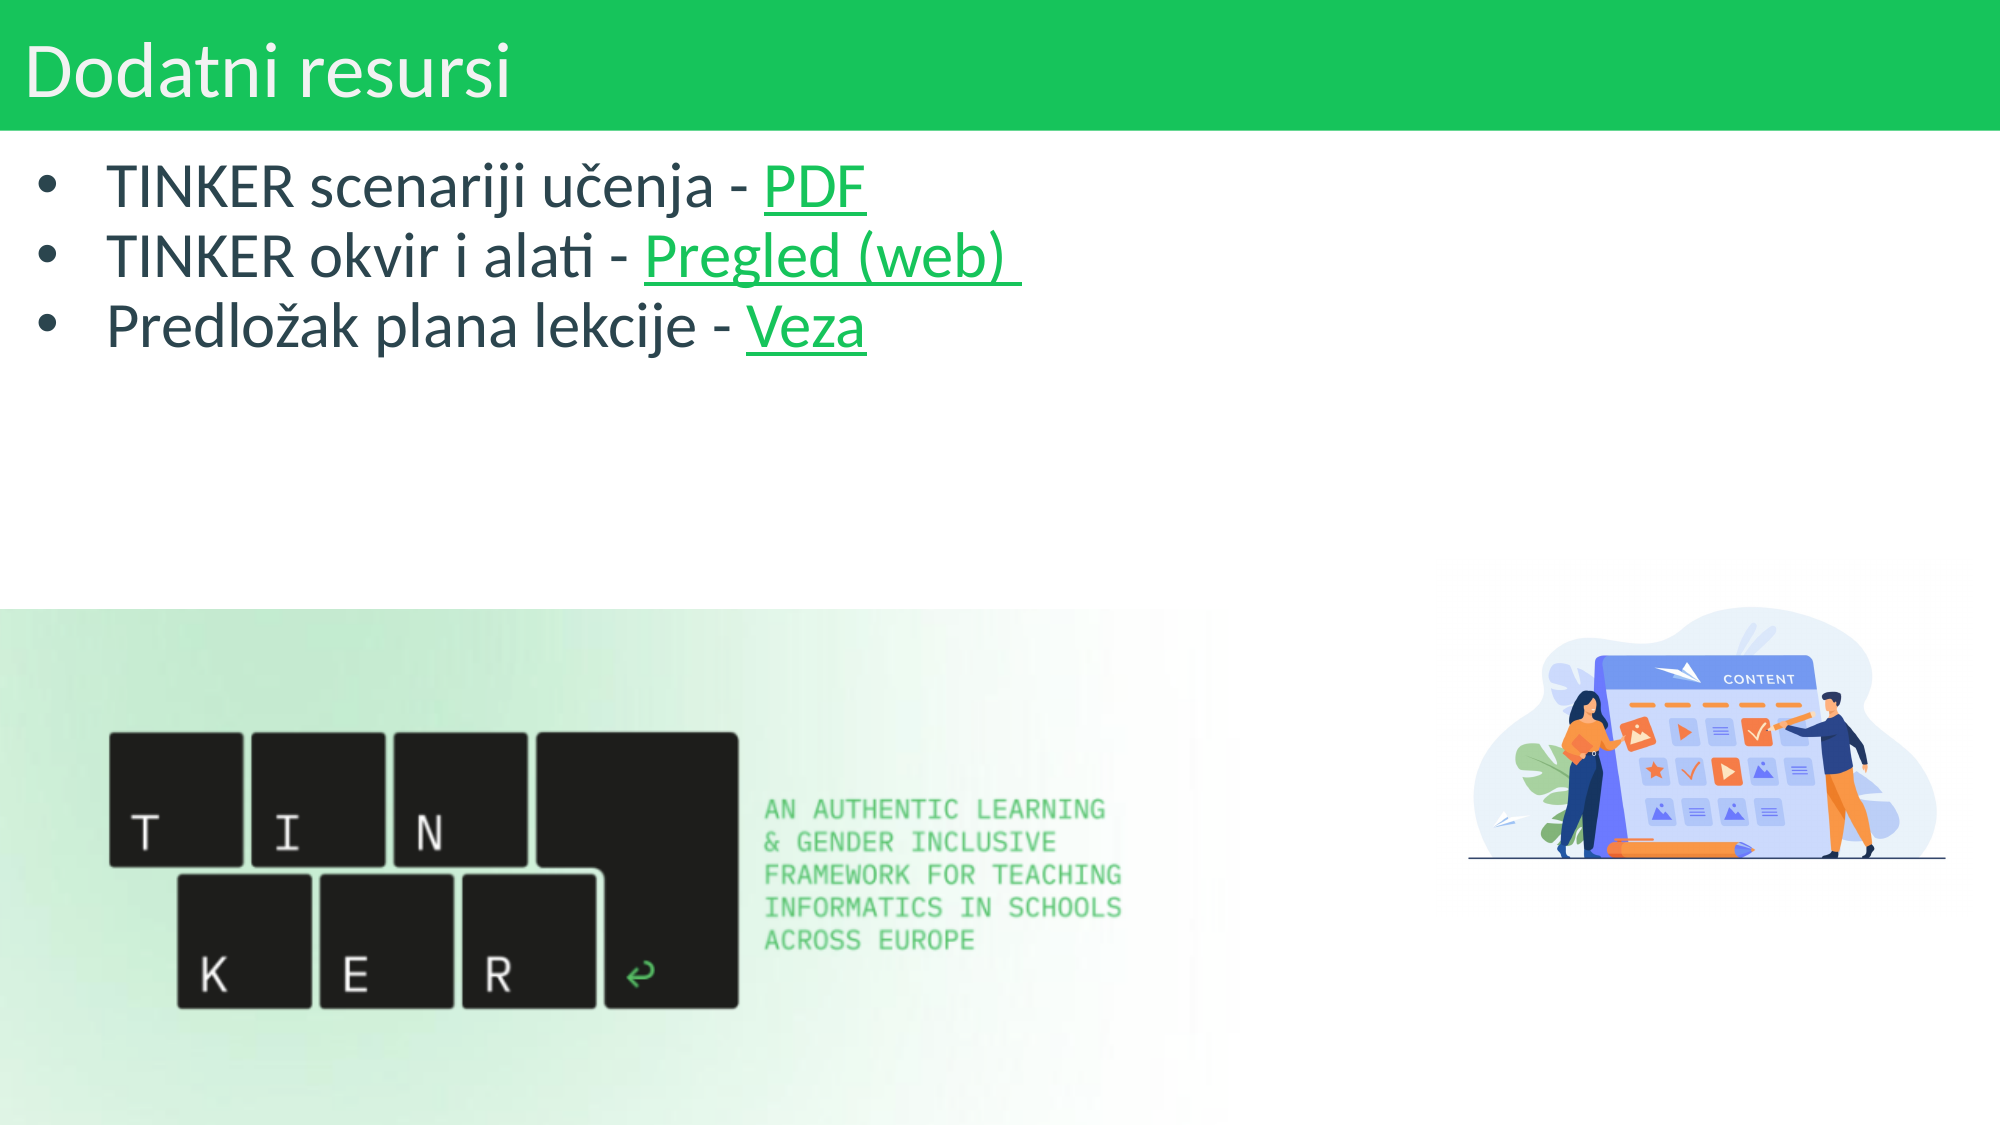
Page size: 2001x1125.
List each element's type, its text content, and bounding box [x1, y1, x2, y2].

picture [0, 609, 1382, 1125]
picture [1435, 559, 1973, 918]
title Dodatni resursi [16, 13, 1976, 131]
list TINKER scenariji učenja - PDF TINKER okvir i alati - Pregled (web) Predložak plana lekcije - Veza [16, 144, 1976, 1108]
